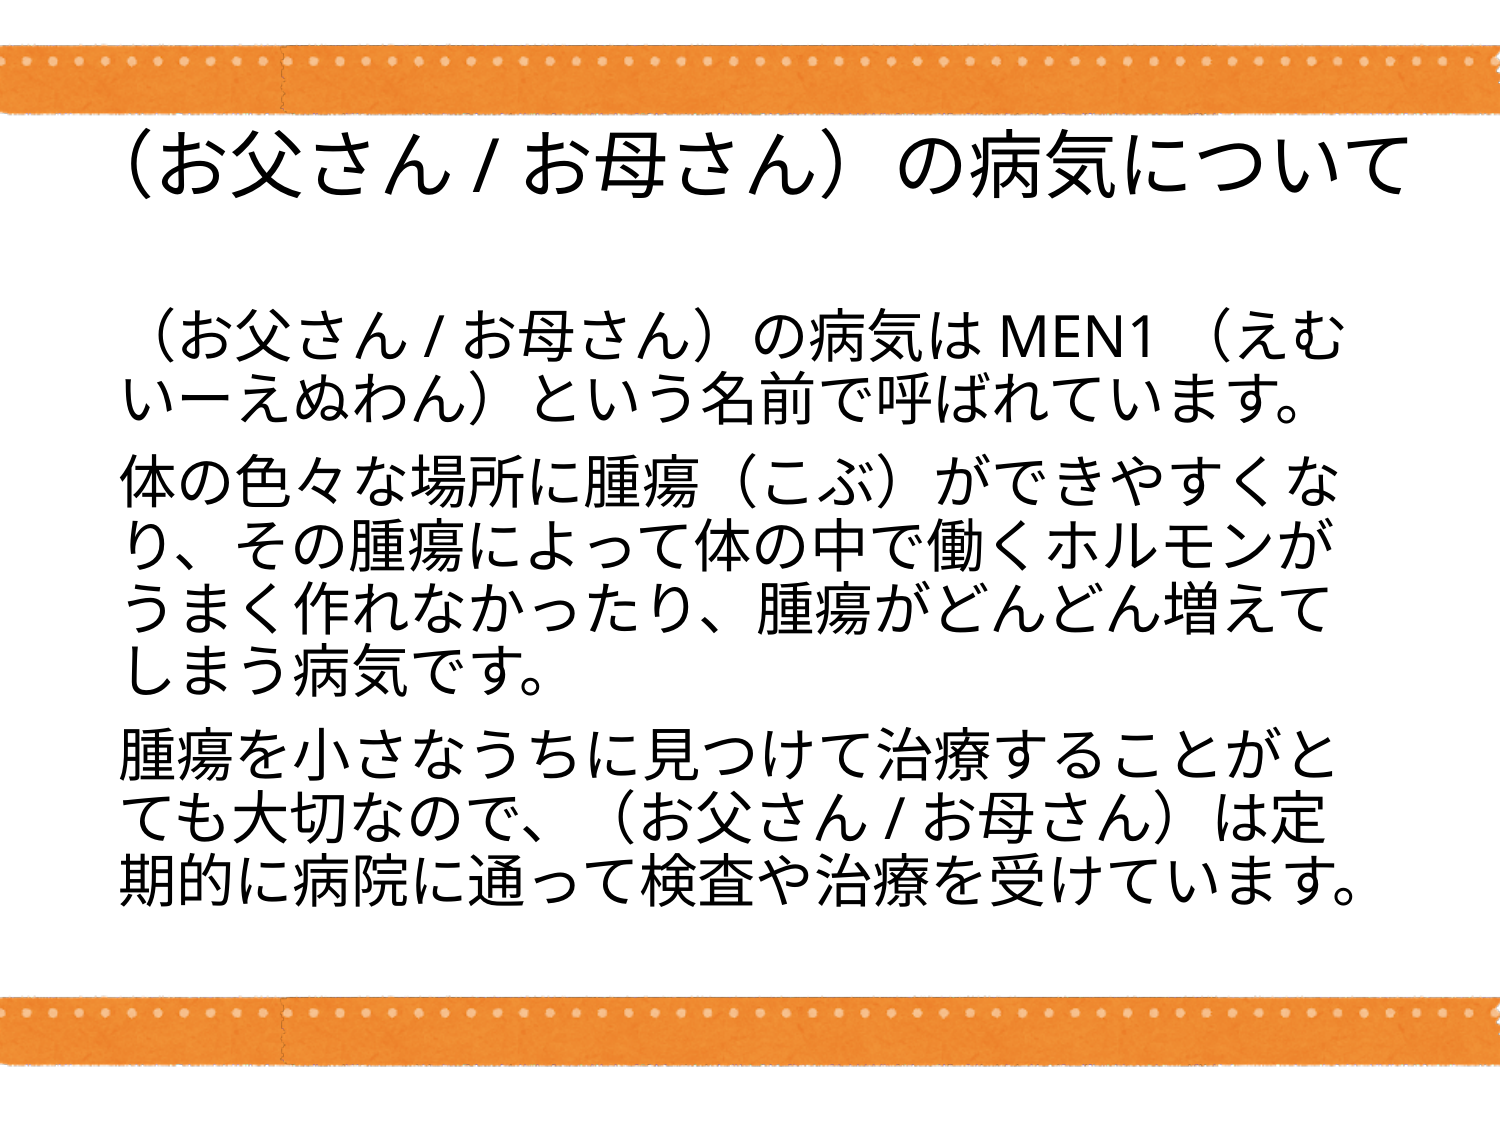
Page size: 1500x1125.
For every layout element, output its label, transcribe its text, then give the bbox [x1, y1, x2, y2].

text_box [0, 974, 1500, 1091]
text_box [0, 22, 1500, 139]
list （お父さん/お母さん）の病気はMEN1（えむいーえぬわん）という名前で呼ばれています。 体の色々な場所に腫瘍（こぶ）ができやすくなり、その腫瘍によって体の中で働くホルモンがうまく作れなかったり、腫瘍がどんどん増えてしまう病気です。 腫瘍を小さなうちに見つけて治療することがとても大切なので、（お父さん/お母さん）は定期的に病院に通って検査や治療を受けています。 [103, 299, 1397, 974]
title （お父さん/お母さん）の病気について [64, 139, 1457, 278]
